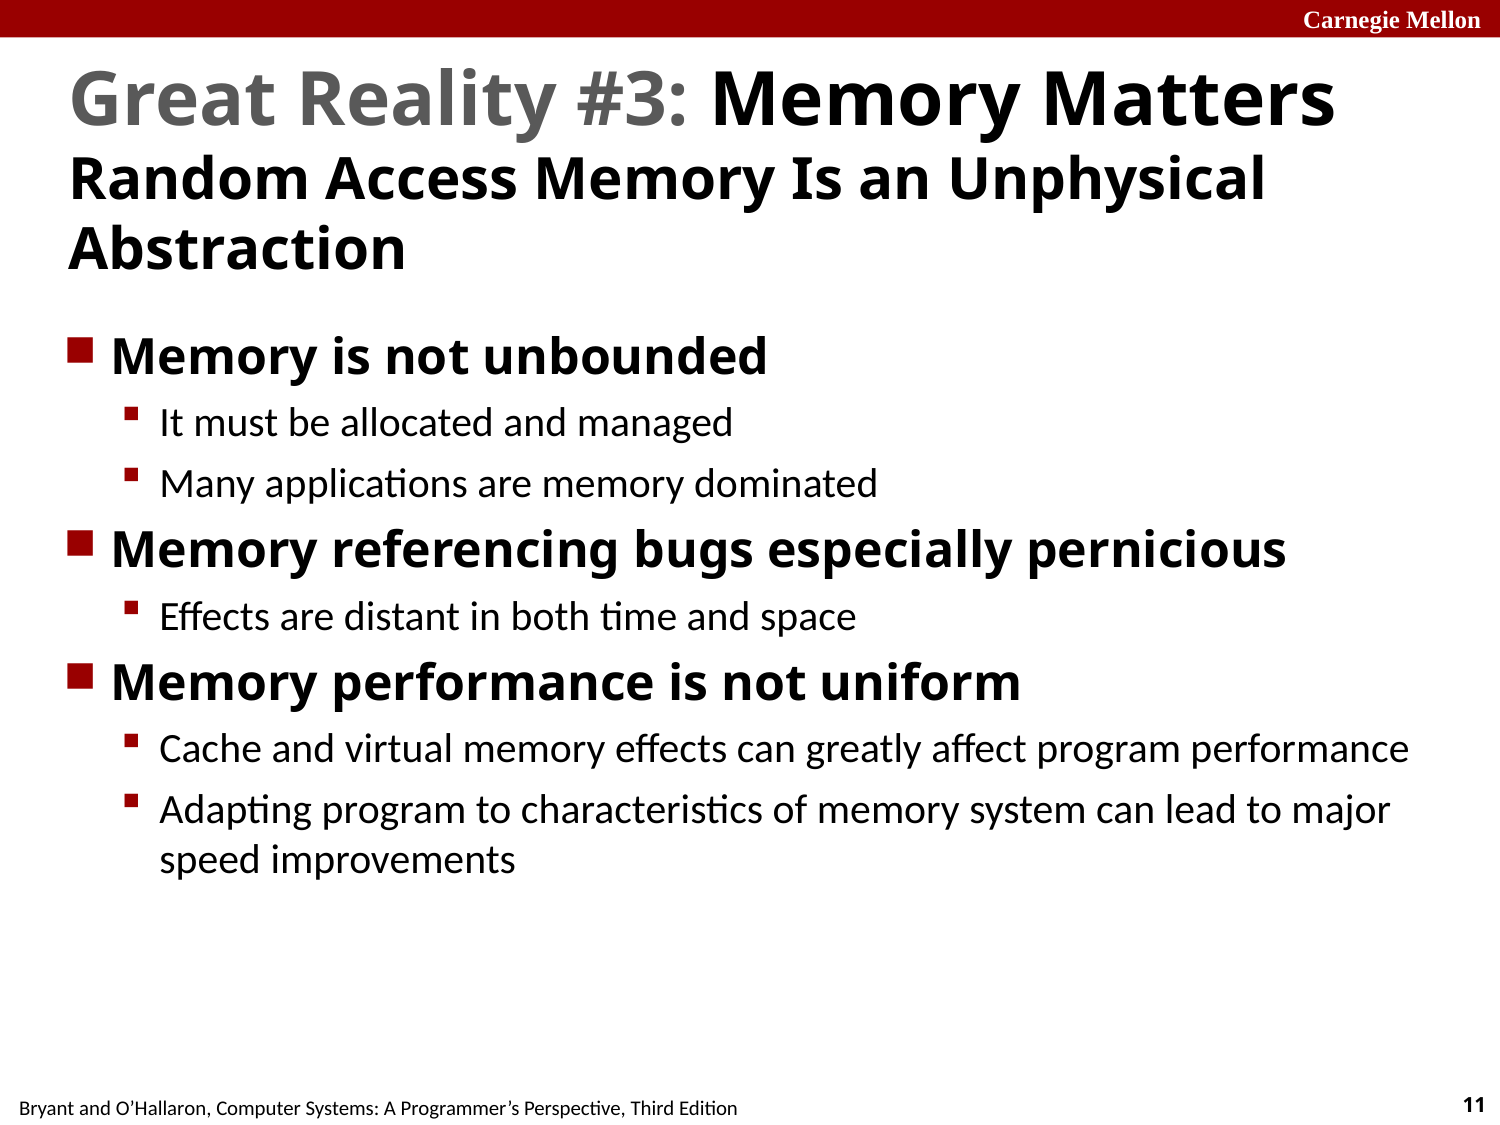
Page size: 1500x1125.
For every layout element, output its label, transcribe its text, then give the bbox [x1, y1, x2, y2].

title Great Reality #3: Memory Matters Random Access Memory Is an Unphysical Abstraction [62, 112, 1438, 245]
list Memory is not unbounded It must be allocated and managed Many applications are memory dominated Memory referencing bugs especially pernicious Effects are distant in both time and space Memory performance is not uniform Cache and virtual memory effects can greatly affect program performance Adapting program to characteristics of memory system can lead to major speed improvements [62, 245, 1438, 1125]
